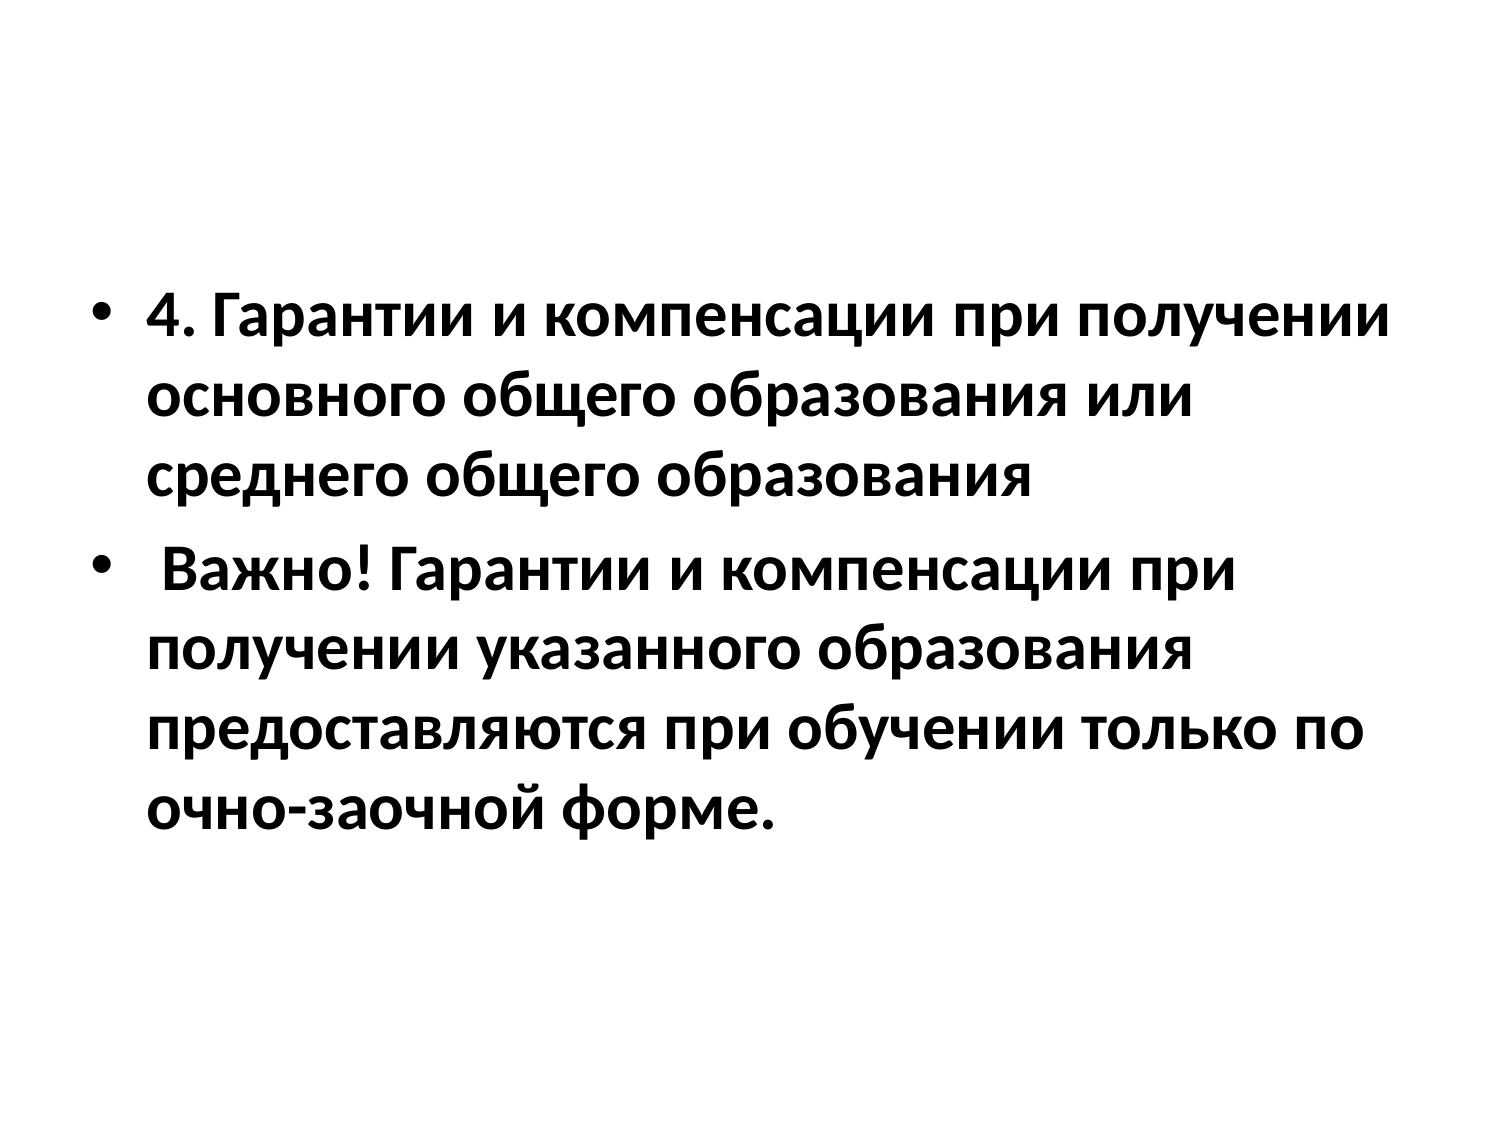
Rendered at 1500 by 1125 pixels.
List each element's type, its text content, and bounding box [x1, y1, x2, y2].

list 4. Гарантии и компенсации при получении основного общего образования или среднего общего образования Важно! Гарантии и компенсации при получении указанного образования предоставляются при обучении только по очно-заочной форме. [75, 262, 1425, 1005]
